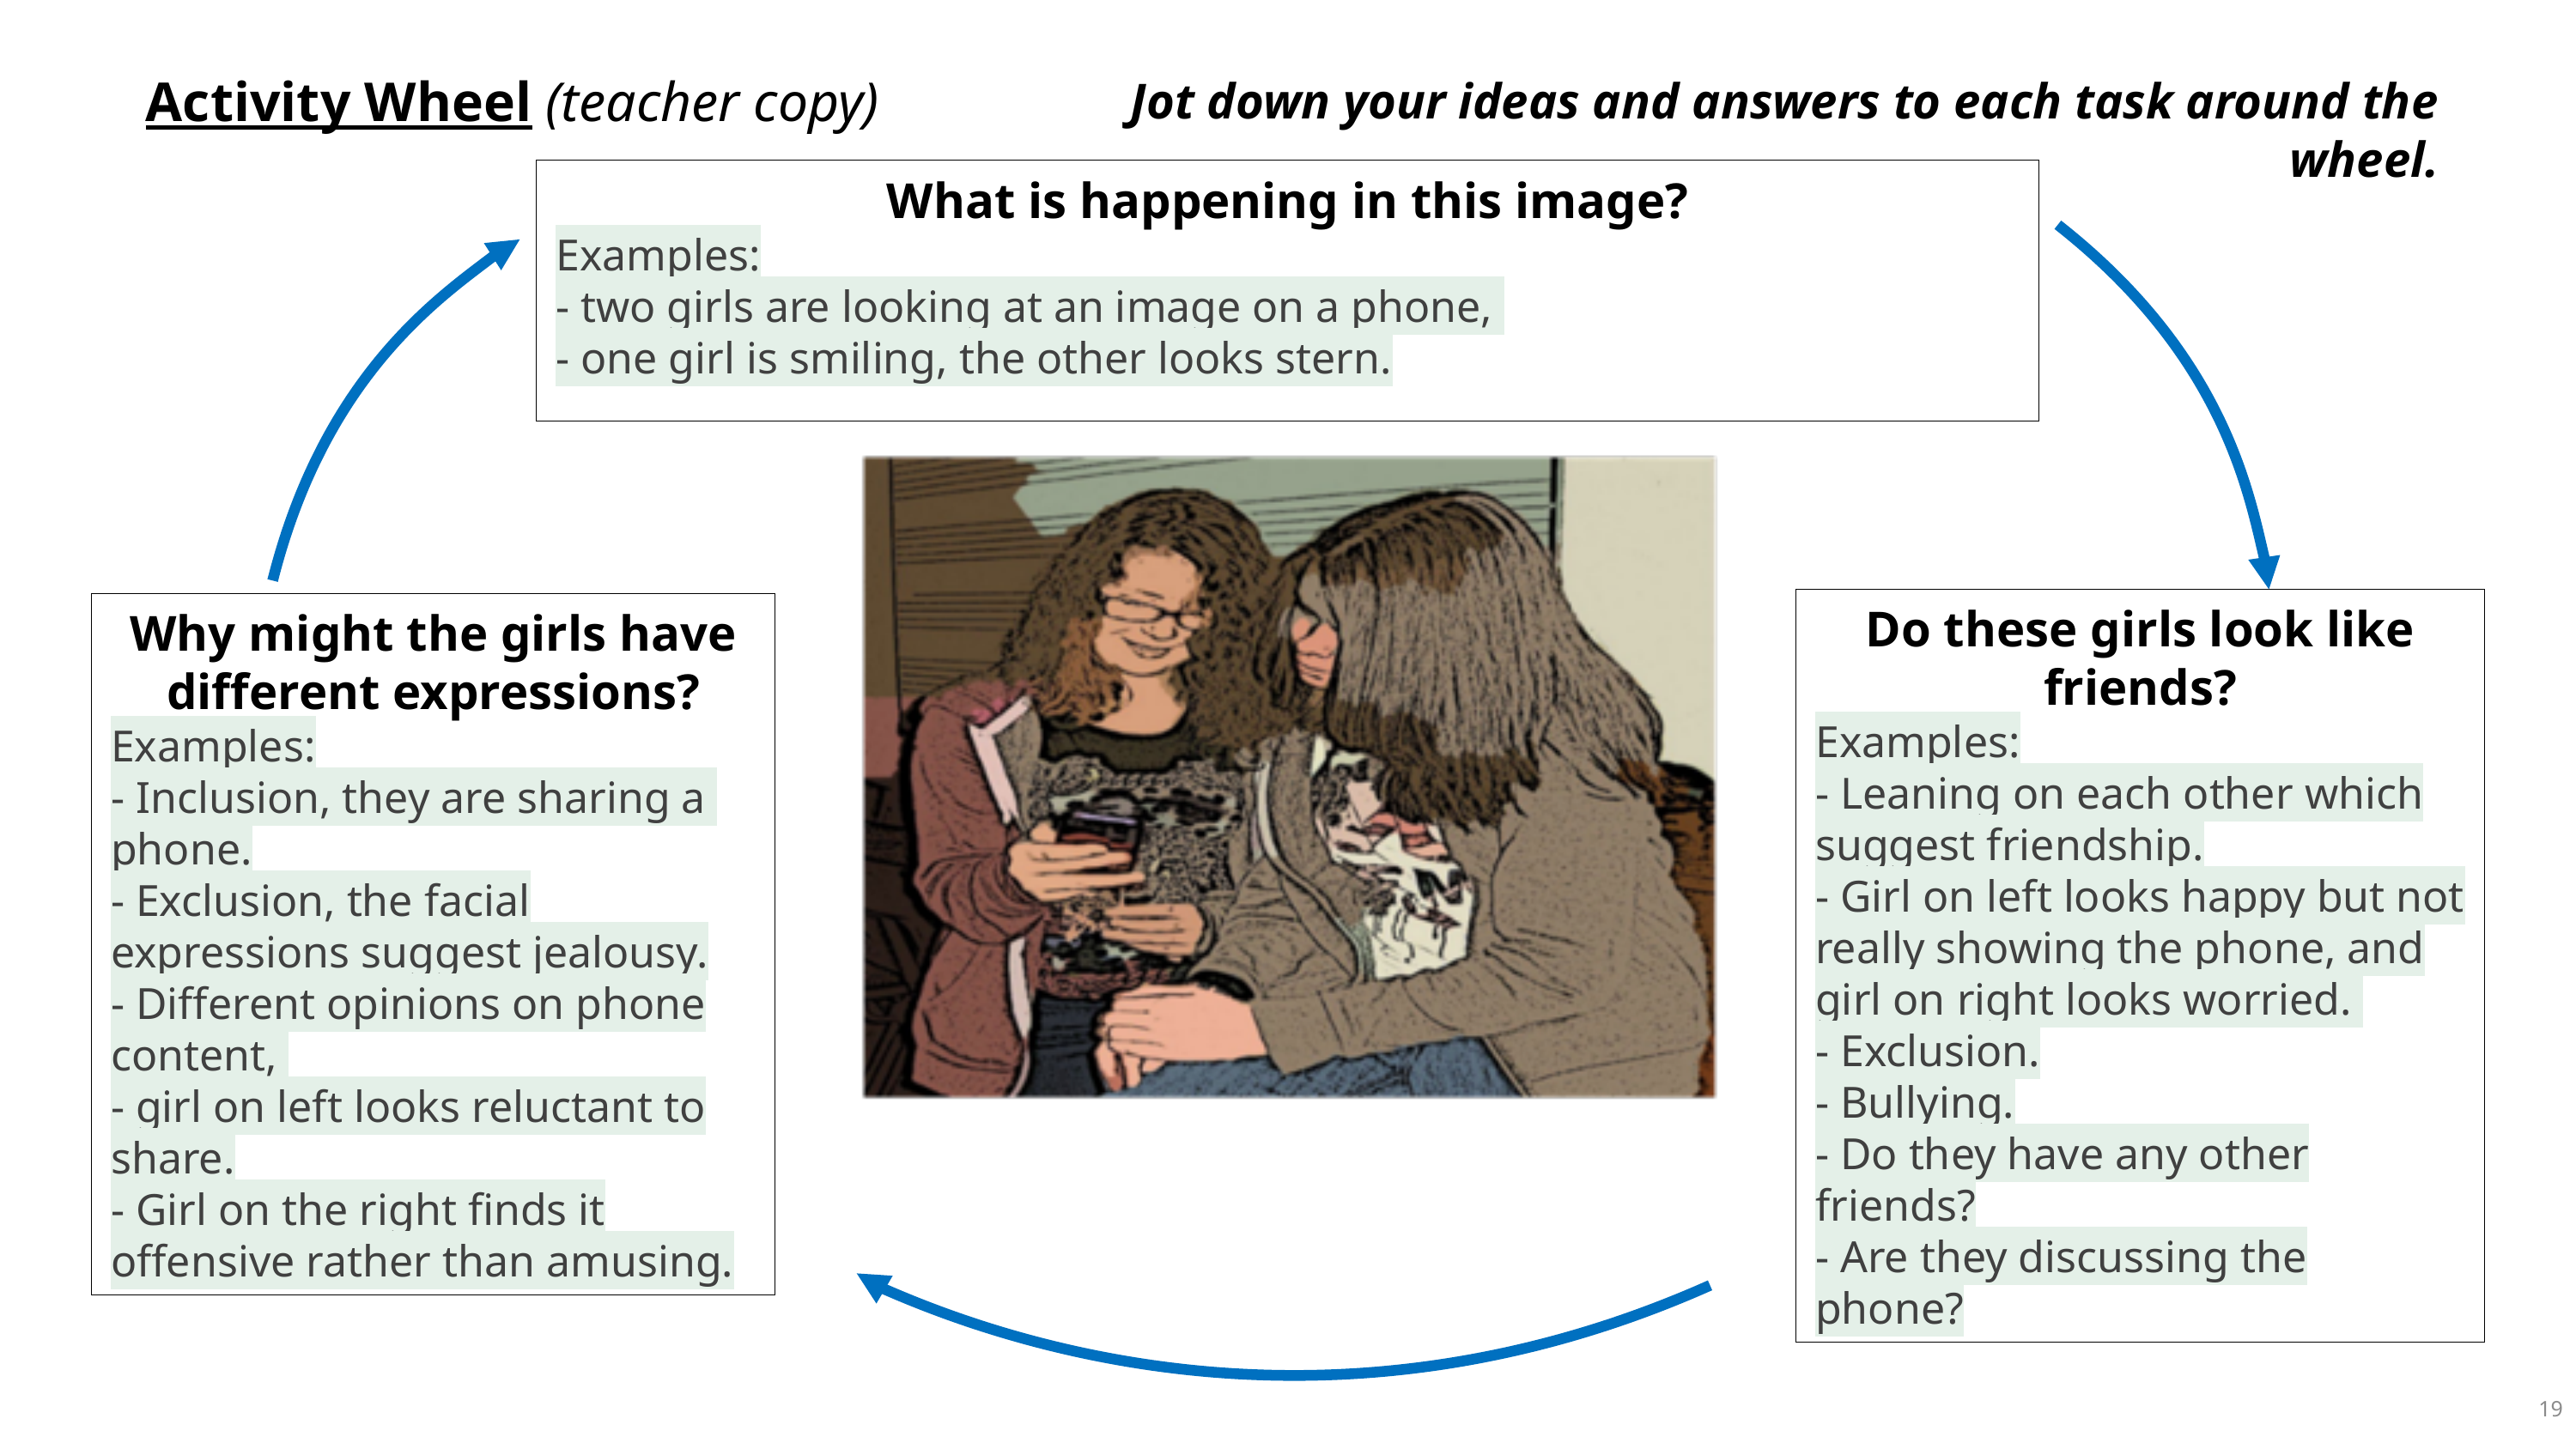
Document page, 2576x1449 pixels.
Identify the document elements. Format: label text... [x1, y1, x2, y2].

text_box What is happening in this image? Examples: - two girls are looking at an image on a phone, - one girl is smiling, the other looks stern. [536, 160, 2039, 421]
text_box Do these girls look like friends? Examples: - Leaning on each other which suggest friendship. - Girl on left looks happy but not really showing the phone, and girl on right looks worried. - Exclusion. - Bullying. - Do they have any other friends? - Are they discussing the phone? [1795, 589, 2485, 1343]
picture [850, 446, 1731, 1110]
text_box Jot down your ideas and answers to each task around the wheel. [997, 56, 2461, 199]
text_box [271, 239, 520, 581]
slide_number 19 [1996, 1371, 2576, 1449]
text_box [856, 1252, 1710, 1371]
text_box [2057, 224, 2275, 590]
title Activity Wheel (teacher copy) [91, 43, 934, 165]
text_box Why might the girls have different expressions? Examples: - Inclusion, they are sharing a phone. - Exclusion, the facial expressions suggest jealousy. - Different opinions on phone content, - girl on left looks reluctant to share. - Girl on the right finds it offensive rather than amusing. [91, 593, 775, 1295]
